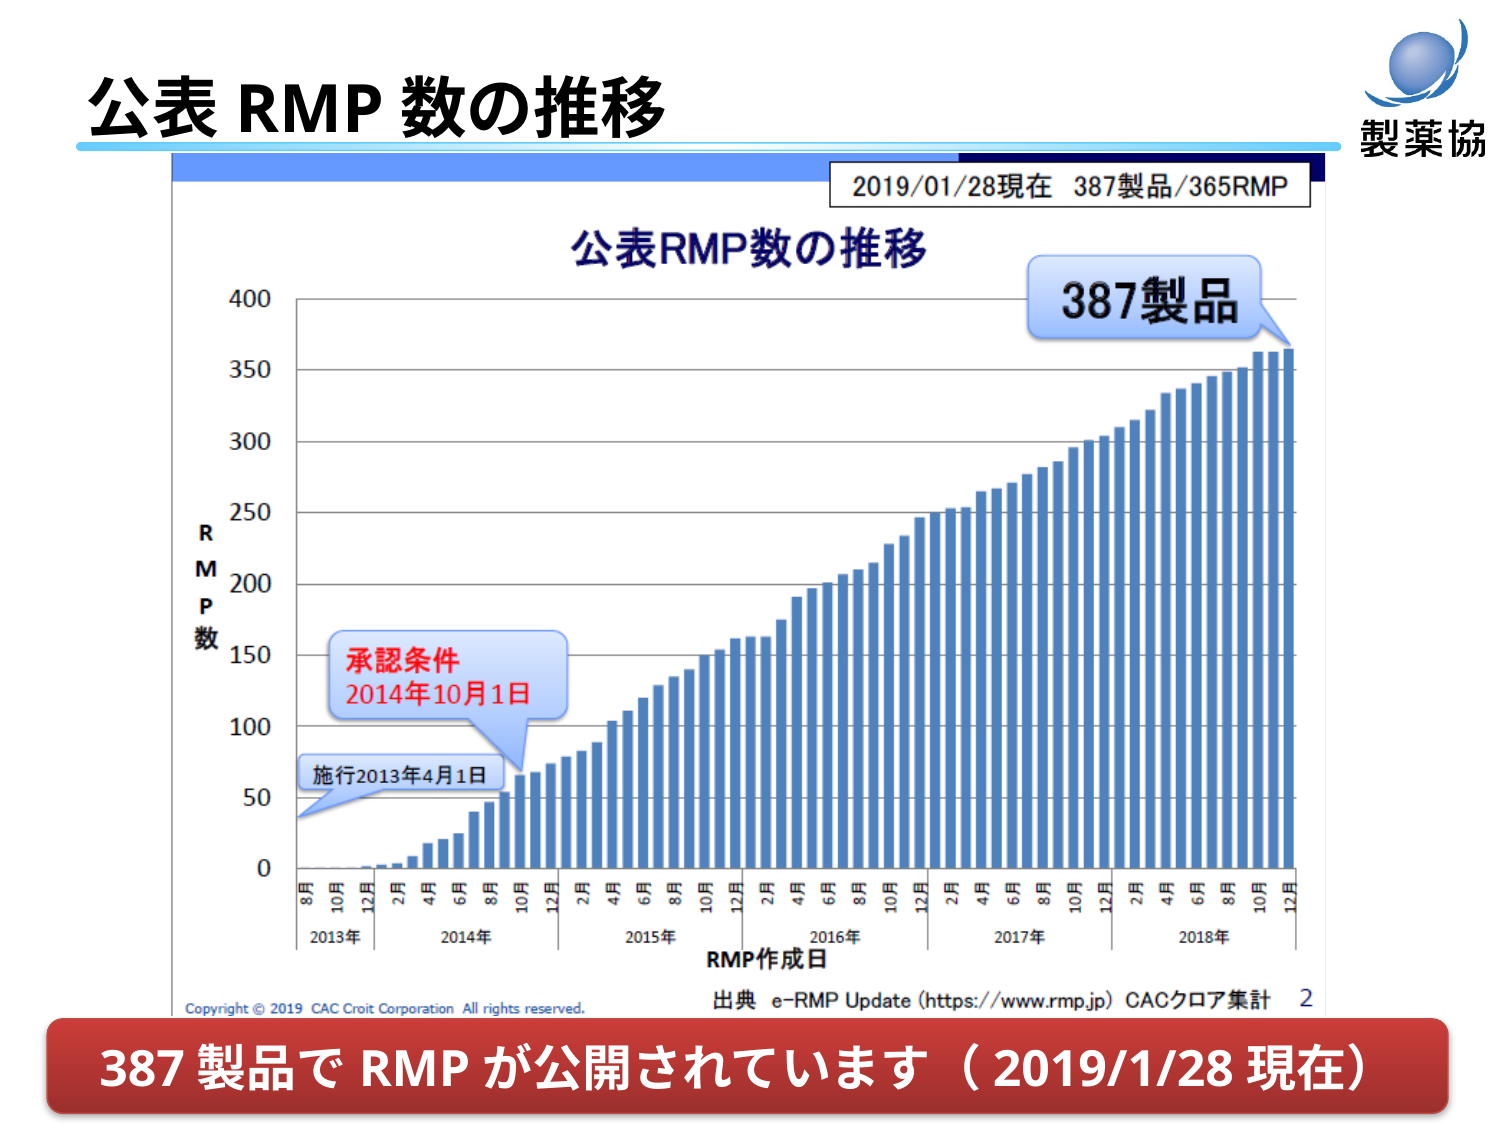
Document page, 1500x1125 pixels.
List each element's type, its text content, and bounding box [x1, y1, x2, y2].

picture [171, 153, 1326, 1016]
text_box 387製品でRMPが公開されています（2019/1/28現在） [46, 1018, 1449, 1115]
picture [1361, 18, 1485, 157]
title 公表RMP数の推移 [70, 58, 1371, 154]
